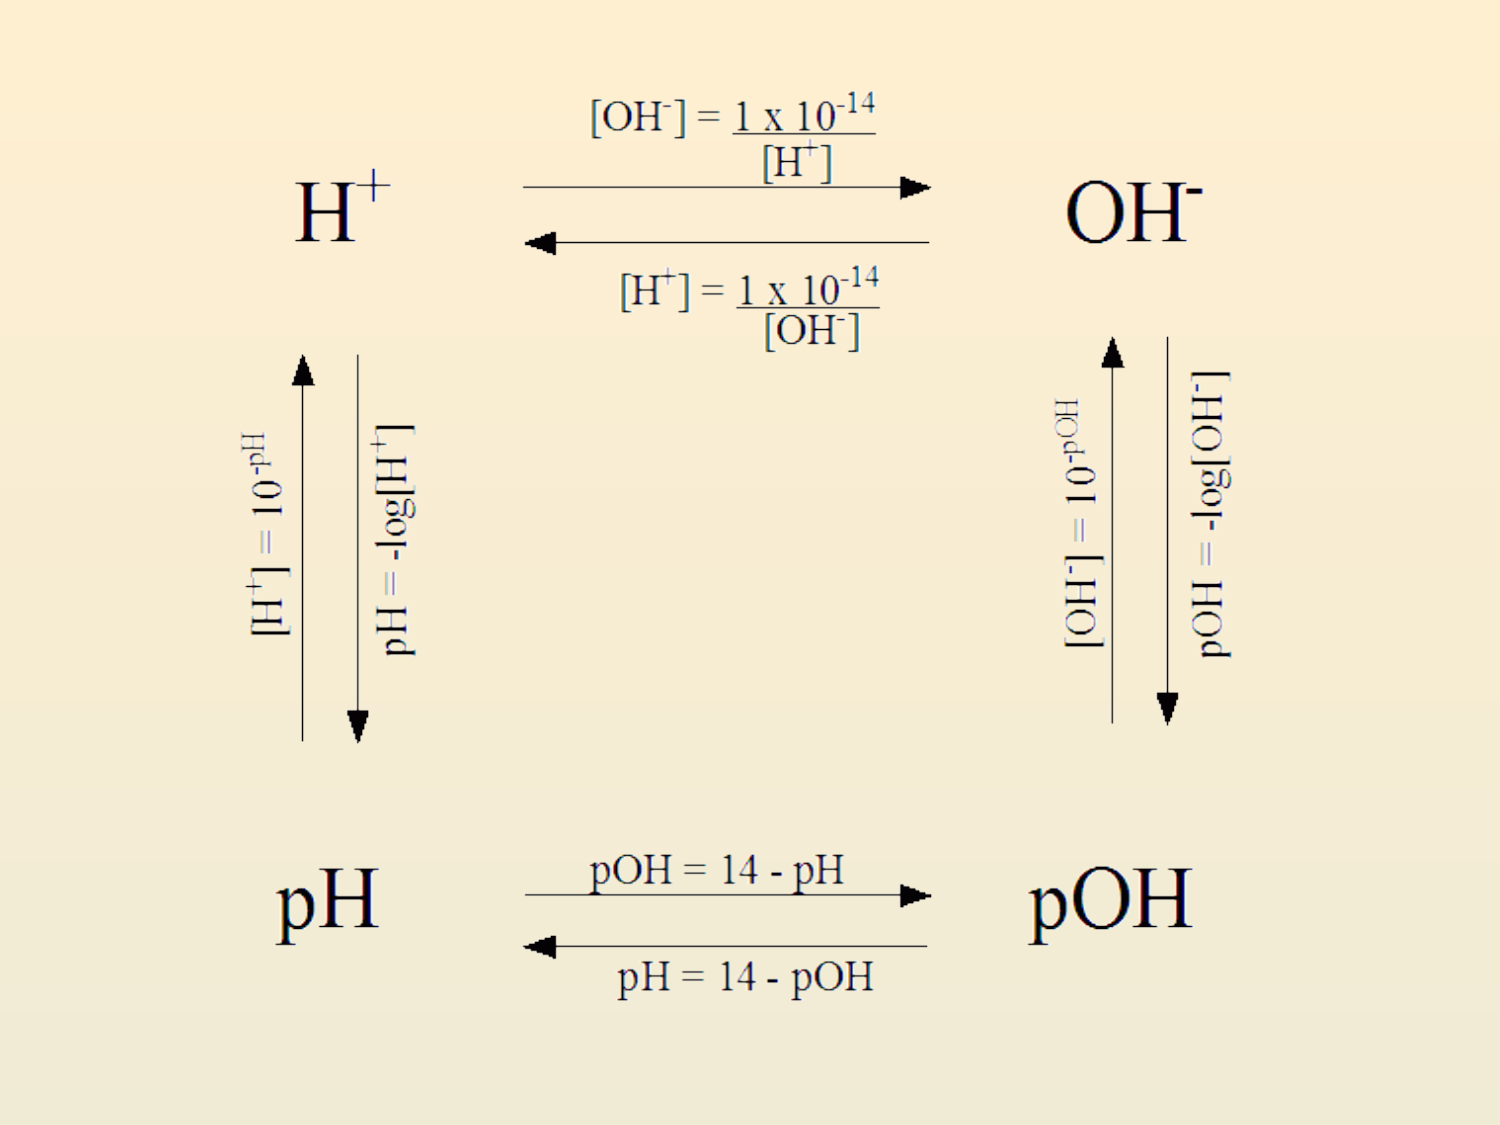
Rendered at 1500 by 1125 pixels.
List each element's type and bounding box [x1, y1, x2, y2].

picture [224, 74, 1251, 1014]
